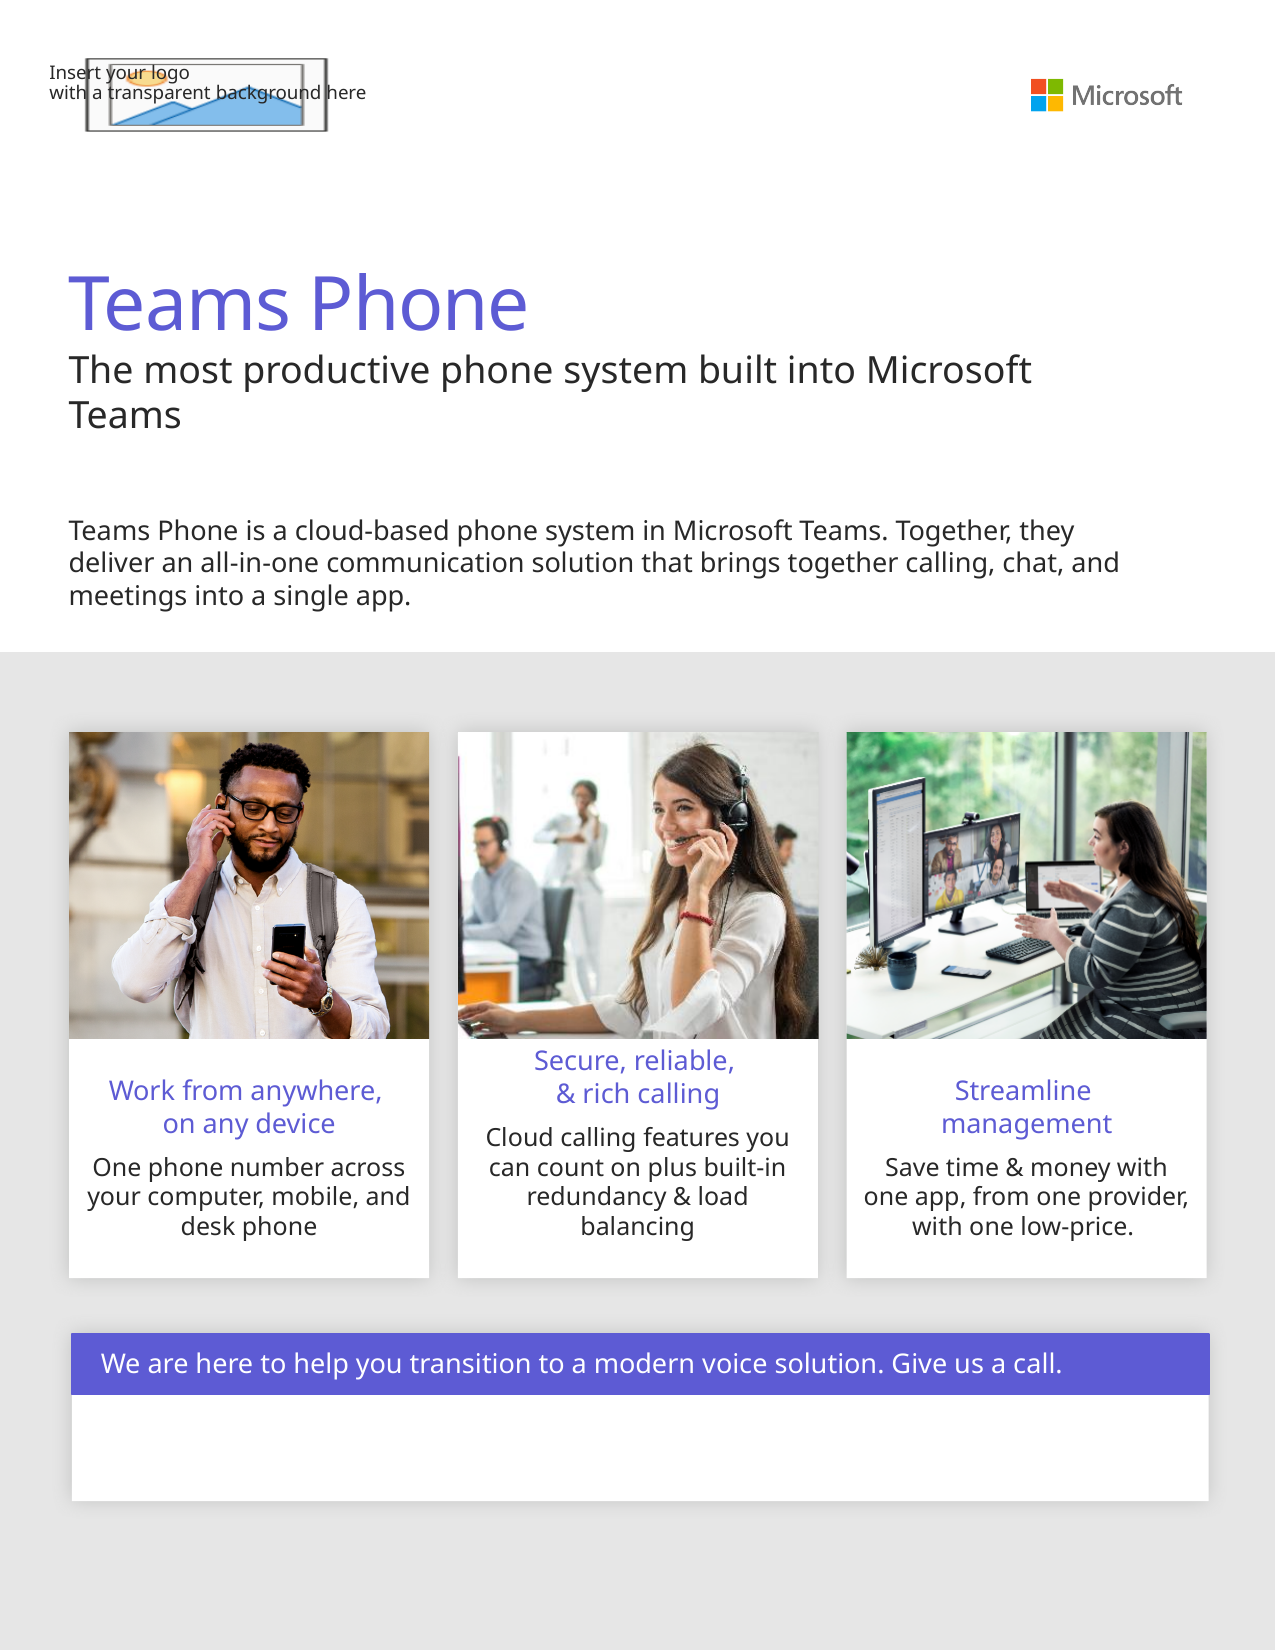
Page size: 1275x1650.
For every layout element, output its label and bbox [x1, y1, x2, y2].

picture [846, 732, 1207, 1039]
picture [458, 732, 819, 1039]
picture [1010, 59, 1203, 131]
picture [69, 732, 430, 1039]
picture [78, 55, 337, 135]
